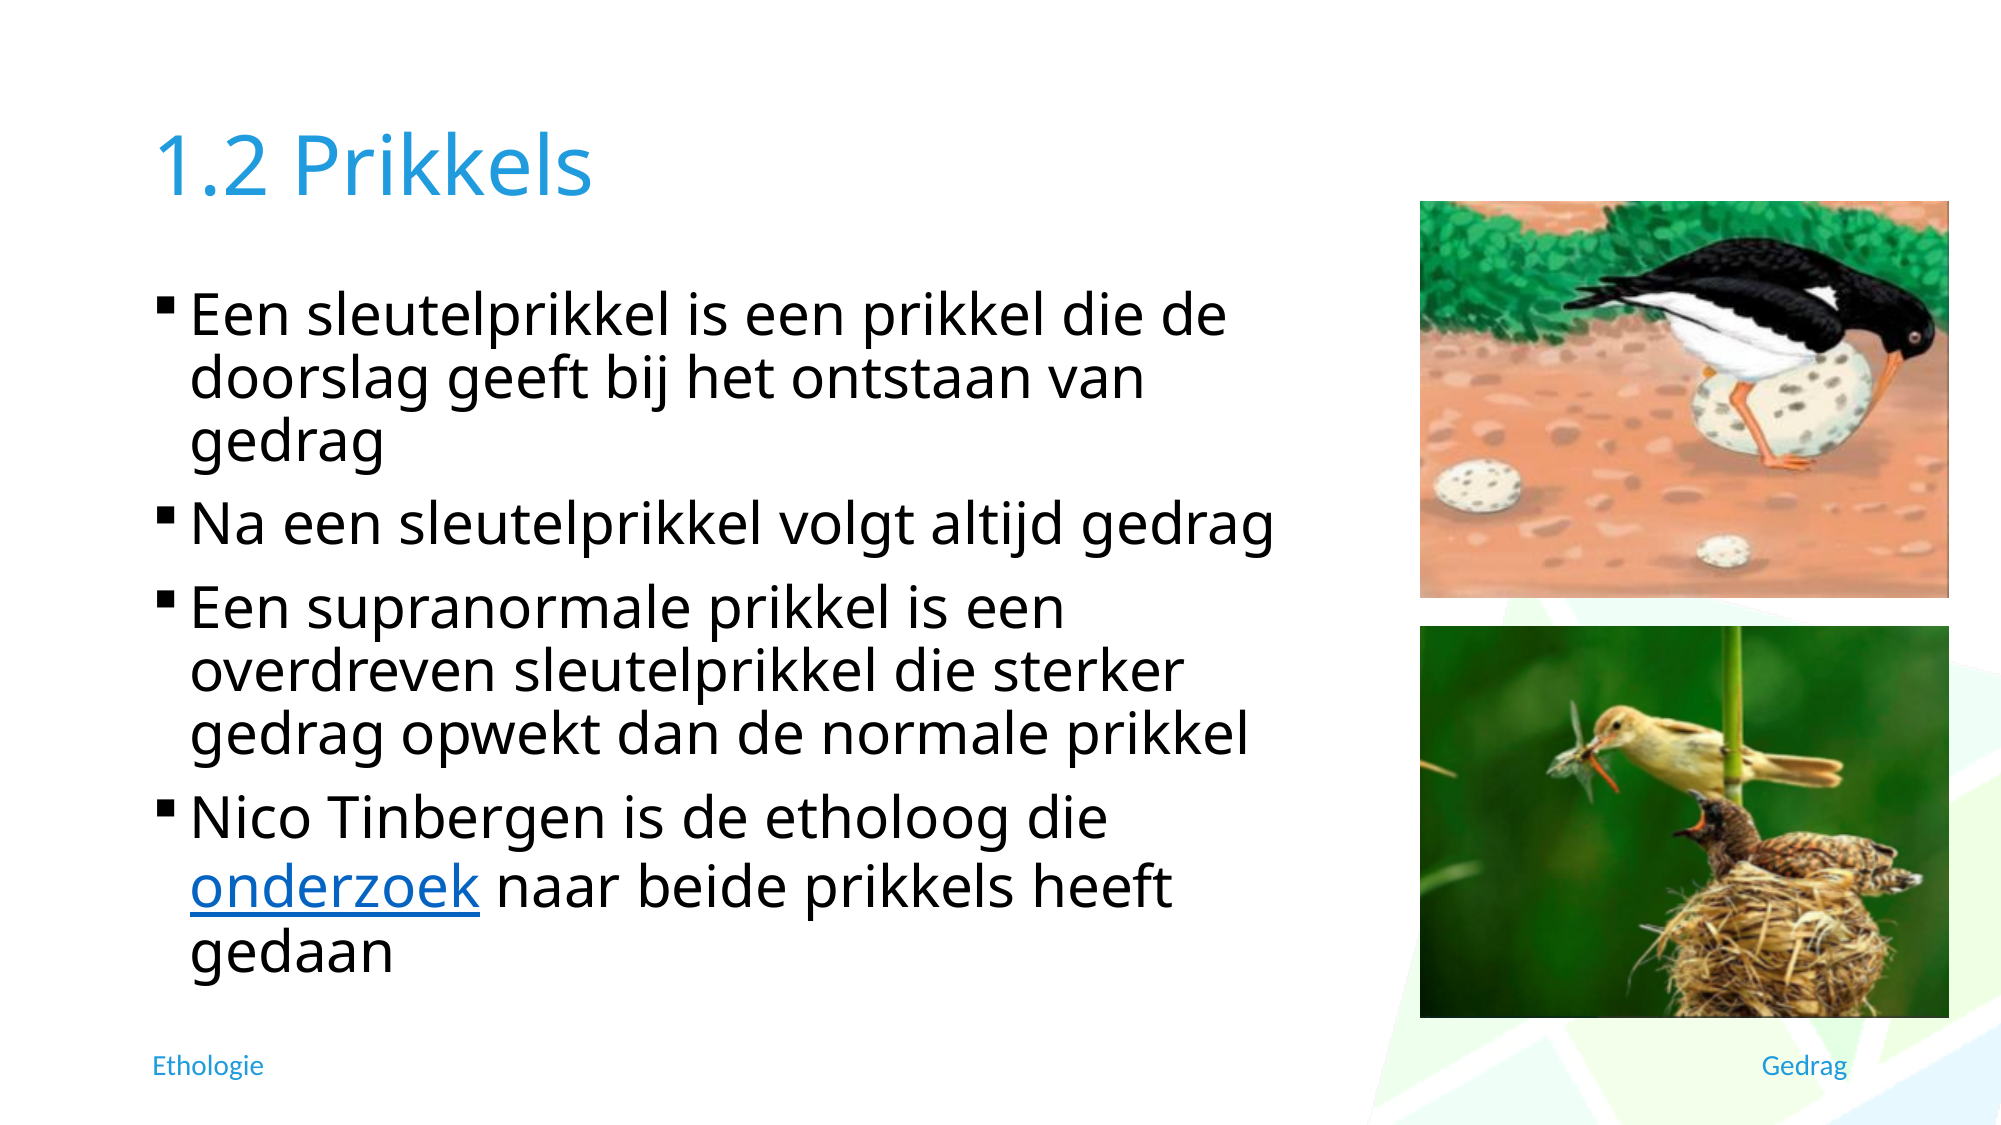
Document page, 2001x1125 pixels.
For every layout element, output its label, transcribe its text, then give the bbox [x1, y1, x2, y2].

picture [1420, 626, 1949, 1018]
title 1.2 Prikkels [137, 59, 1863, 278]
list Ethologie [137, 1042, 588, 1103]
picture [1420, 201, 1949, 598]
list Gedrag [1412, 1042, 1863, 1103]
list Een sleutelprikkel is een prikkel die de doorslag geeft bij het ontstaan van gedrag Na een sleutelprikkel volgt altijd gedrag Een supranormale prikkel is een overdreven sleutelprikkel die sterker gedrag opwekt dan de normale prikkel Nico Tinbergen is de etholoog die onderzoek naar beide prikkels heeft gedaan [137, 277, 1358, 1014]
